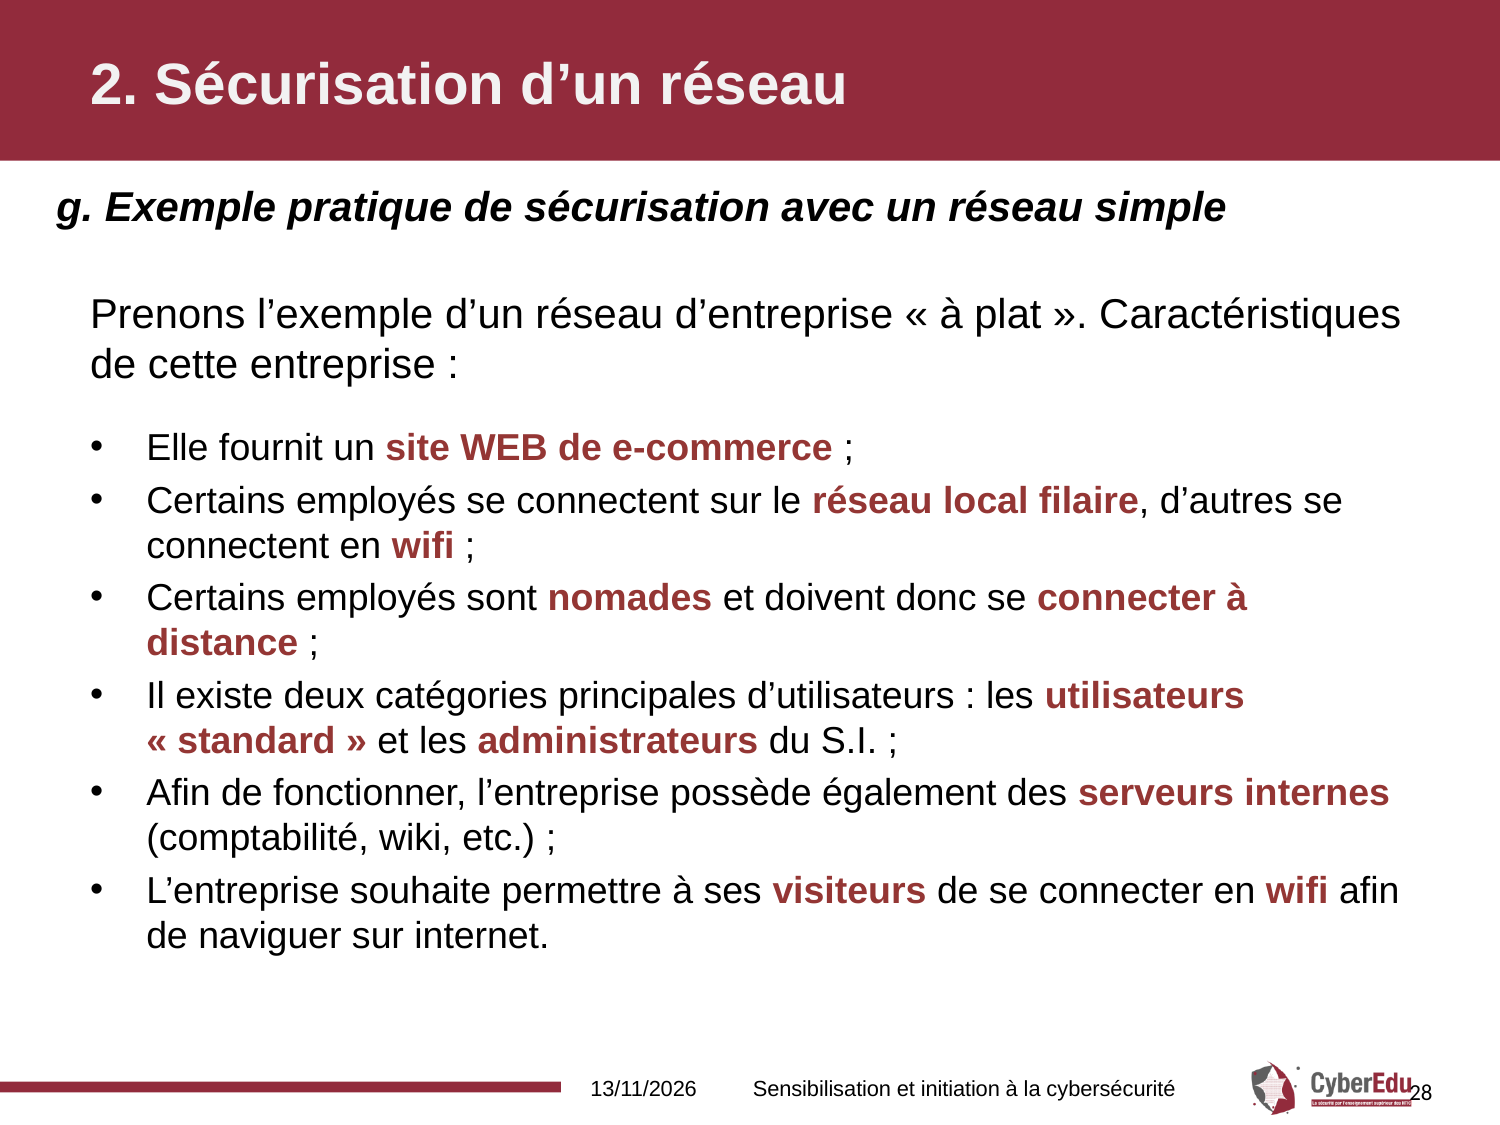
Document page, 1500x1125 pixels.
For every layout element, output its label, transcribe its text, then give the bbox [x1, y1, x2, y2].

title 2. Sécurisation d’un réseau [75, 1, 1425, 161]
picture [1246, 1060, 1412, 1115]
text_box g. Exemple pratique de sécurisation avec un réseau simple [41, 172, 1471, 268]
list Prenons l’exemple d’un réseau d’entreprise « à plat ». Caractéristiques de cette entreprise : Elle fournit un site WEB de e-commerce ; Certains employés se connectent sur le réseau local filaire, d’autres se connectent en wifi ; Certains employés sont nomades et doivent donc se connecter à distance ; Il existe deux catégories principales d’utilisateurs : les utilisateurs « standard » et les administrateurs du S.I. ; Afin de fonctionner, l’entreprise possède également des serveurs internes (comptabilité, wiki, etc.) ; L’entreprise souhaite permettre à ses visiteurs de se connecter en wifi afin de naviguer sur internet. [75, 278, 1425, 1035]
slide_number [561, 1057, 727, 1118]
footer Sensibilisation et initiation à la cybersécurité [738, 1057, 1236, 1118]
